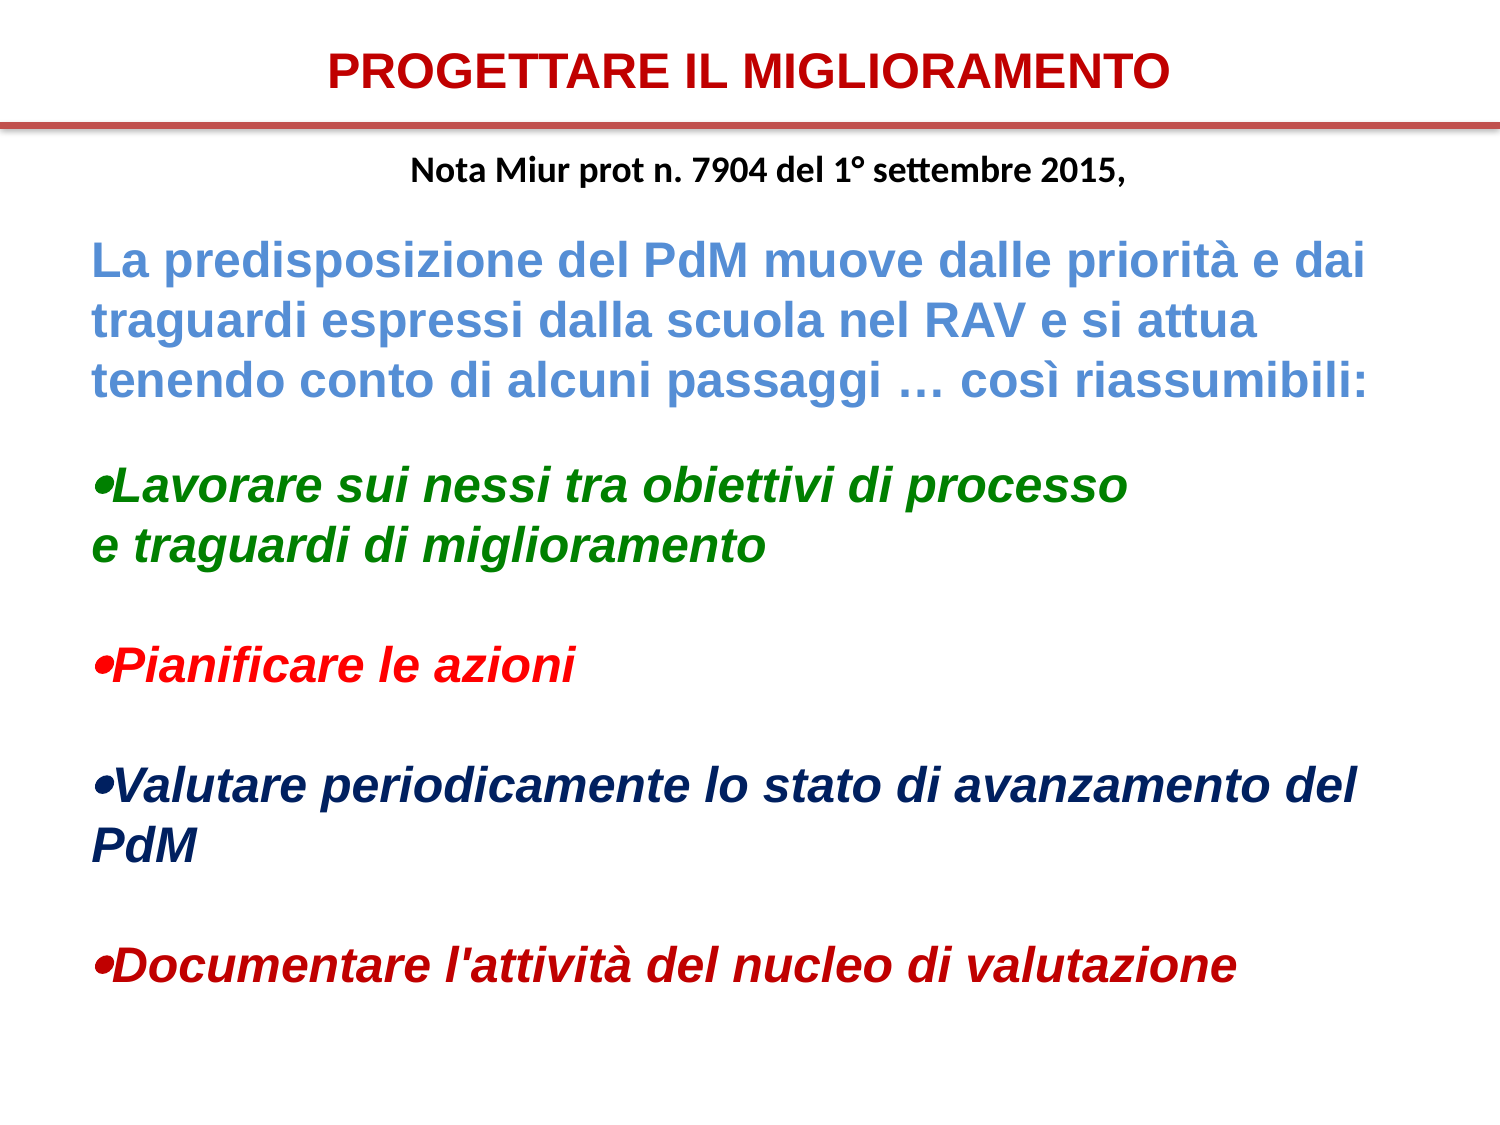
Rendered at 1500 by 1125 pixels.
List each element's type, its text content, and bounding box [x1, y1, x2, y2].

text_box Nota Miur prot n. 7904 del 1° settembre 2015, [395, 137, 1164, 197]
text_box PROGETTARE IL MIGLIORAMENTO [29, 30, 1471, 106]
text_box La predisposizione del PdM muove dalle priorità e dai traguardi espressi dalla scuola nel RAV e si attua tenendo conto di alcuni passaggi … così riassumibili: Lavorare sui nessi tra obiettivi di processo e traguardi di miglioramento Pianificare le azioni Valutare periodicamente lo stato di avanzamento del PdM Documentare l'attività del nucleo di valutazione [76, 219, 1447, 1000]
